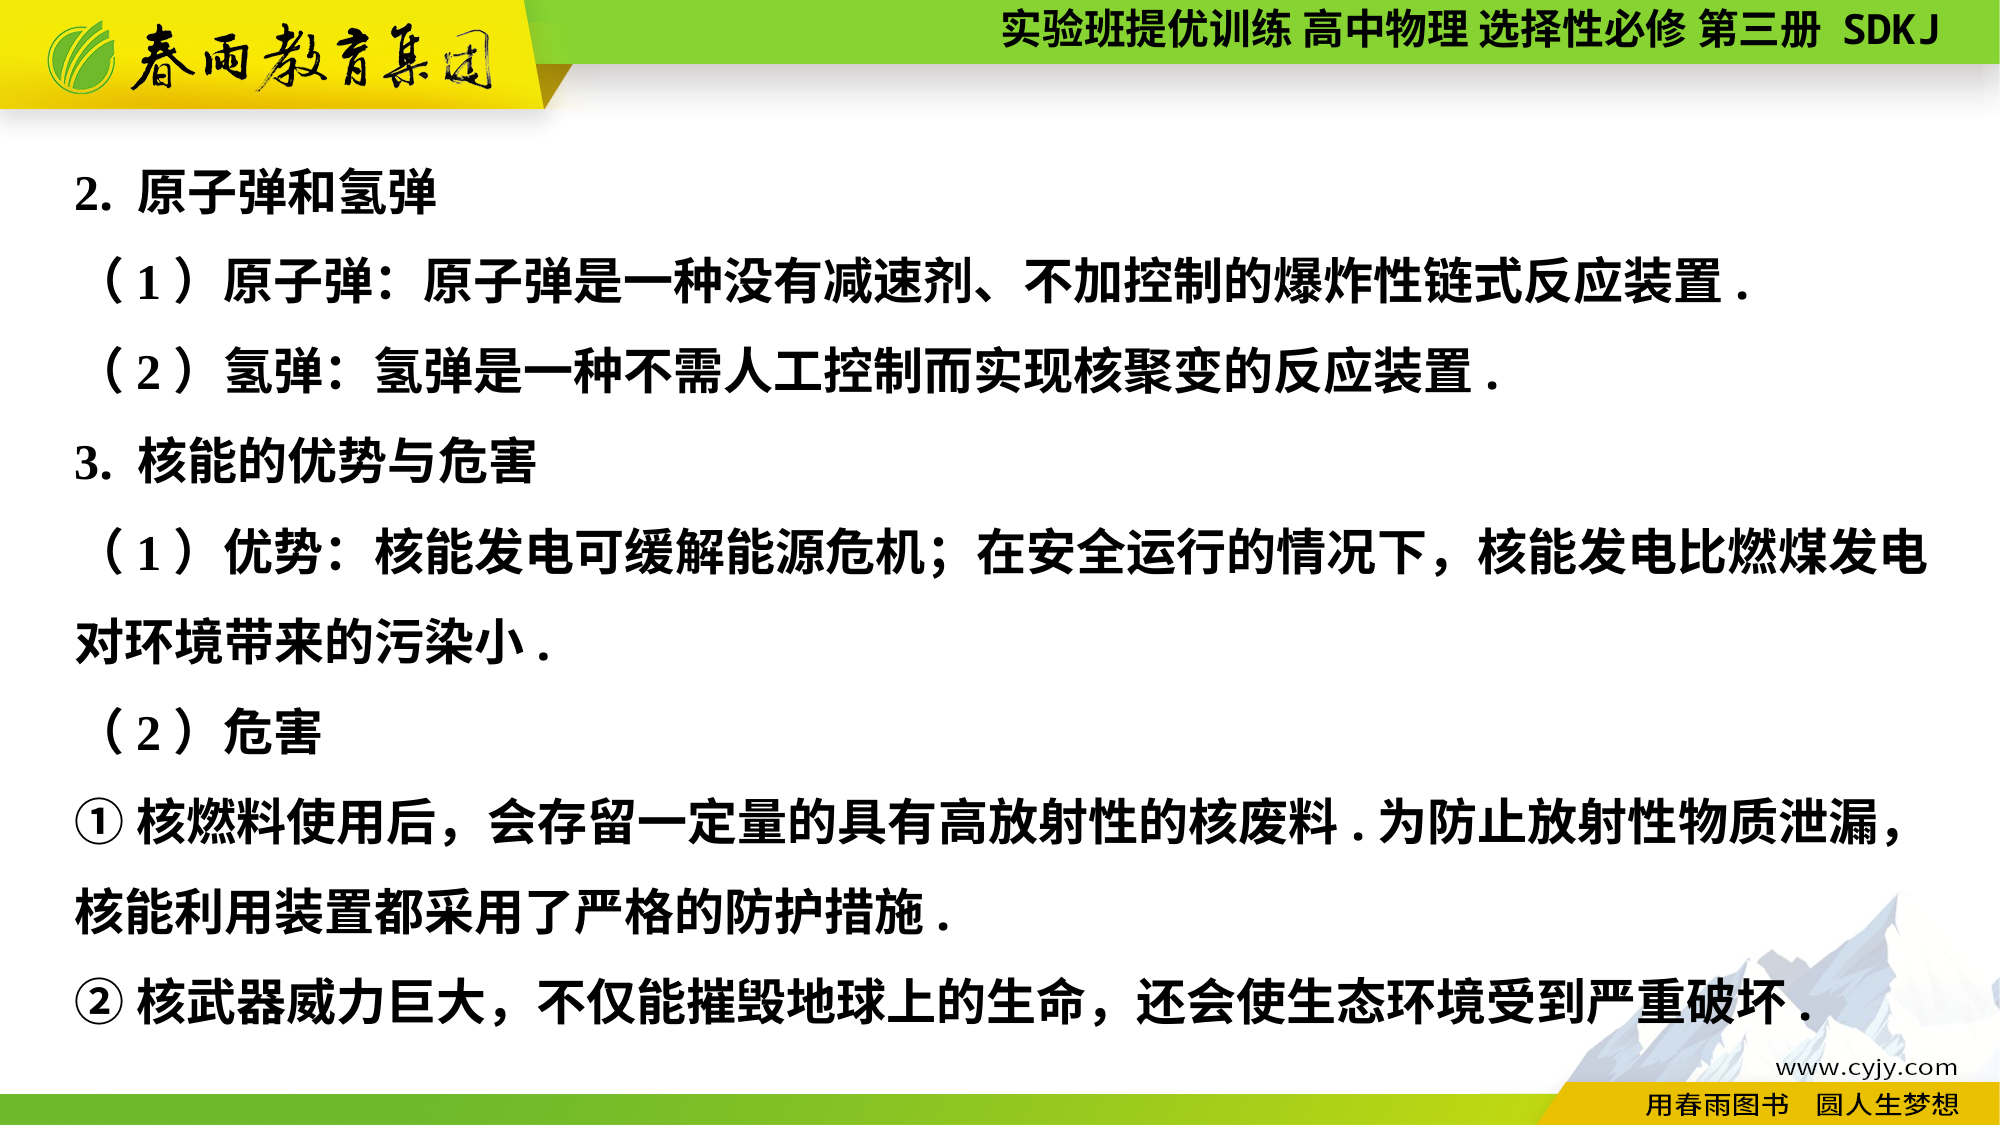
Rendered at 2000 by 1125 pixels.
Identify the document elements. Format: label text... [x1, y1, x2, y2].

list 2. 原子弹和氢弹 （1）原子弹：原子弹是一种没有减速剂、不加控制的爆炸性链式反应装置. （2）氢弹：氢弹是一种不需人工控制而实现核聚变的反应装置. 3. 核能的优势与危害 （1）优势：核能发电可缓解能源危机；在安全运行的情况下，核能发电比燃煤发电对环境带来的污染小. （2）危害 ①核燃料使用后，会存留一定量的具有高放射性的核废料.为防止放射性物质泄漏，核能利用装置都采用了严格的防护措施. ②核武器威力巨大，不仅能摧毁地球上的生命，还会使生态环境受到严重破坏. [59, 122, 1944, 1047]
picture [0, 0, 2000, 1125]
